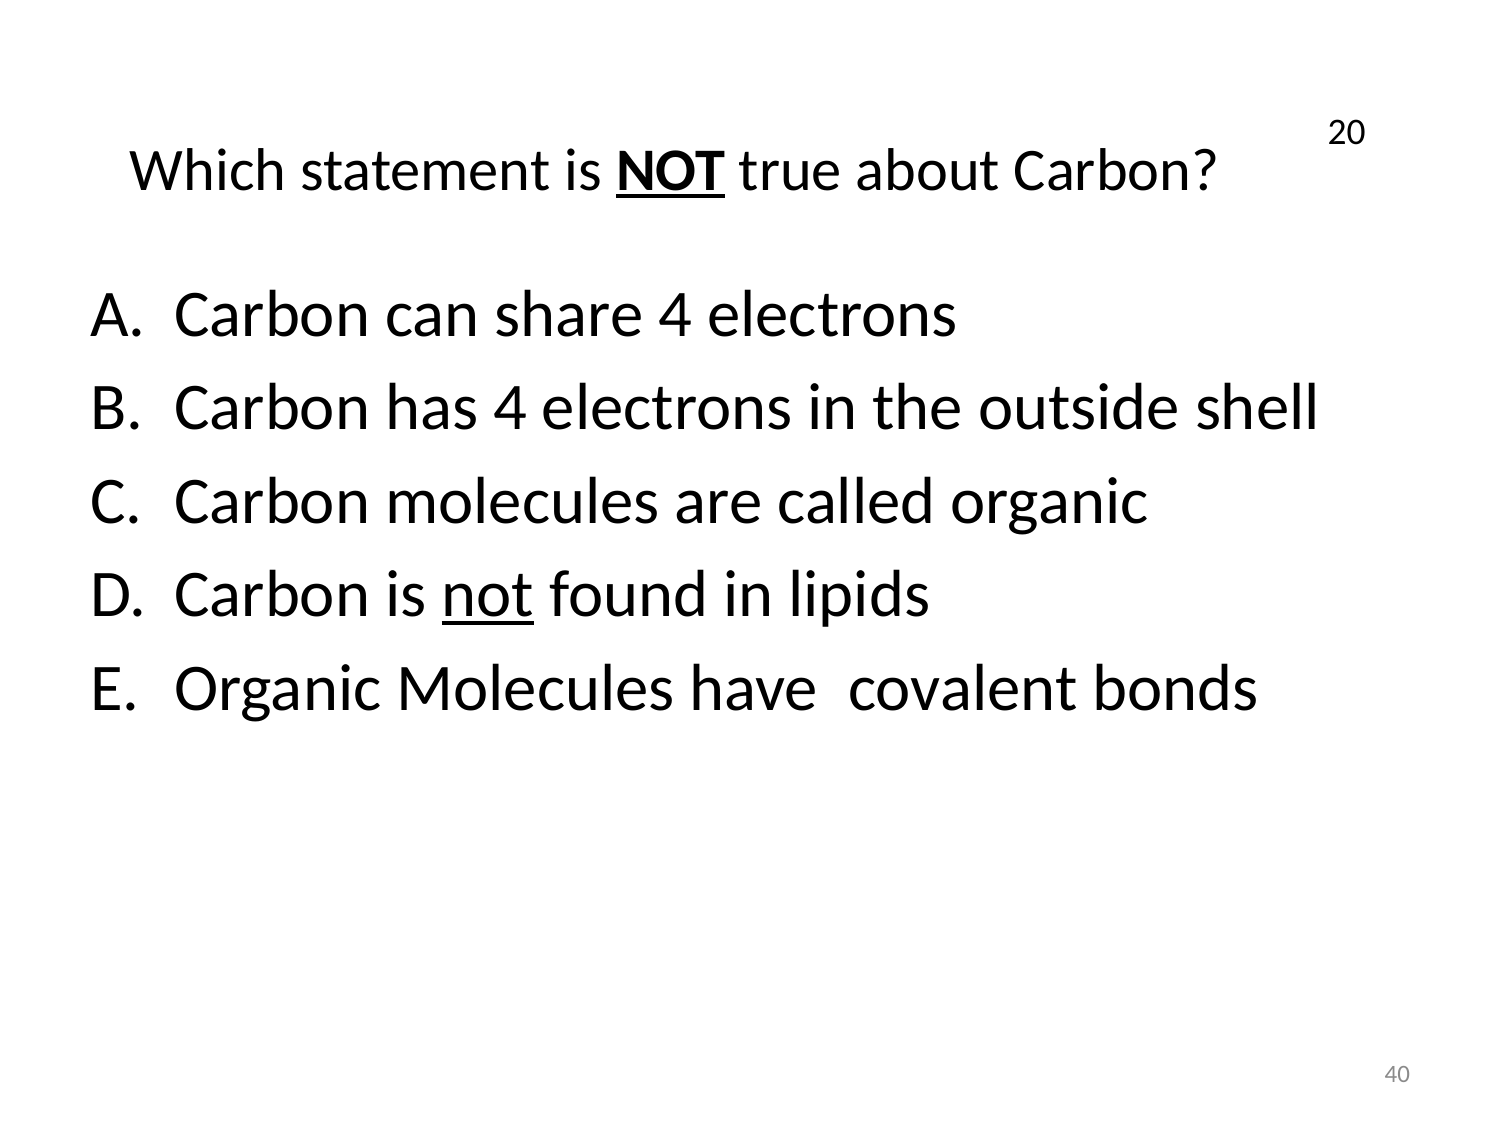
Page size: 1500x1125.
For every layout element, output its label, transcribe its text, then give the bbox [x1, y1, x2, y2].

text_box 20 [1312, 99, 1381, 160]
list Carbon can share 4 electrons Carbon has 4 electrons in the outside shell Carbon molecules are called organic Carbon is not found in lipids Organic Molecules have covalent bonds [75, 262, 1425, 1005]
slide_number 40 [1074, 1042, 1425, 1103]
title Which statement is NOT true about Carbon? [75, 99, 1275, 233]
